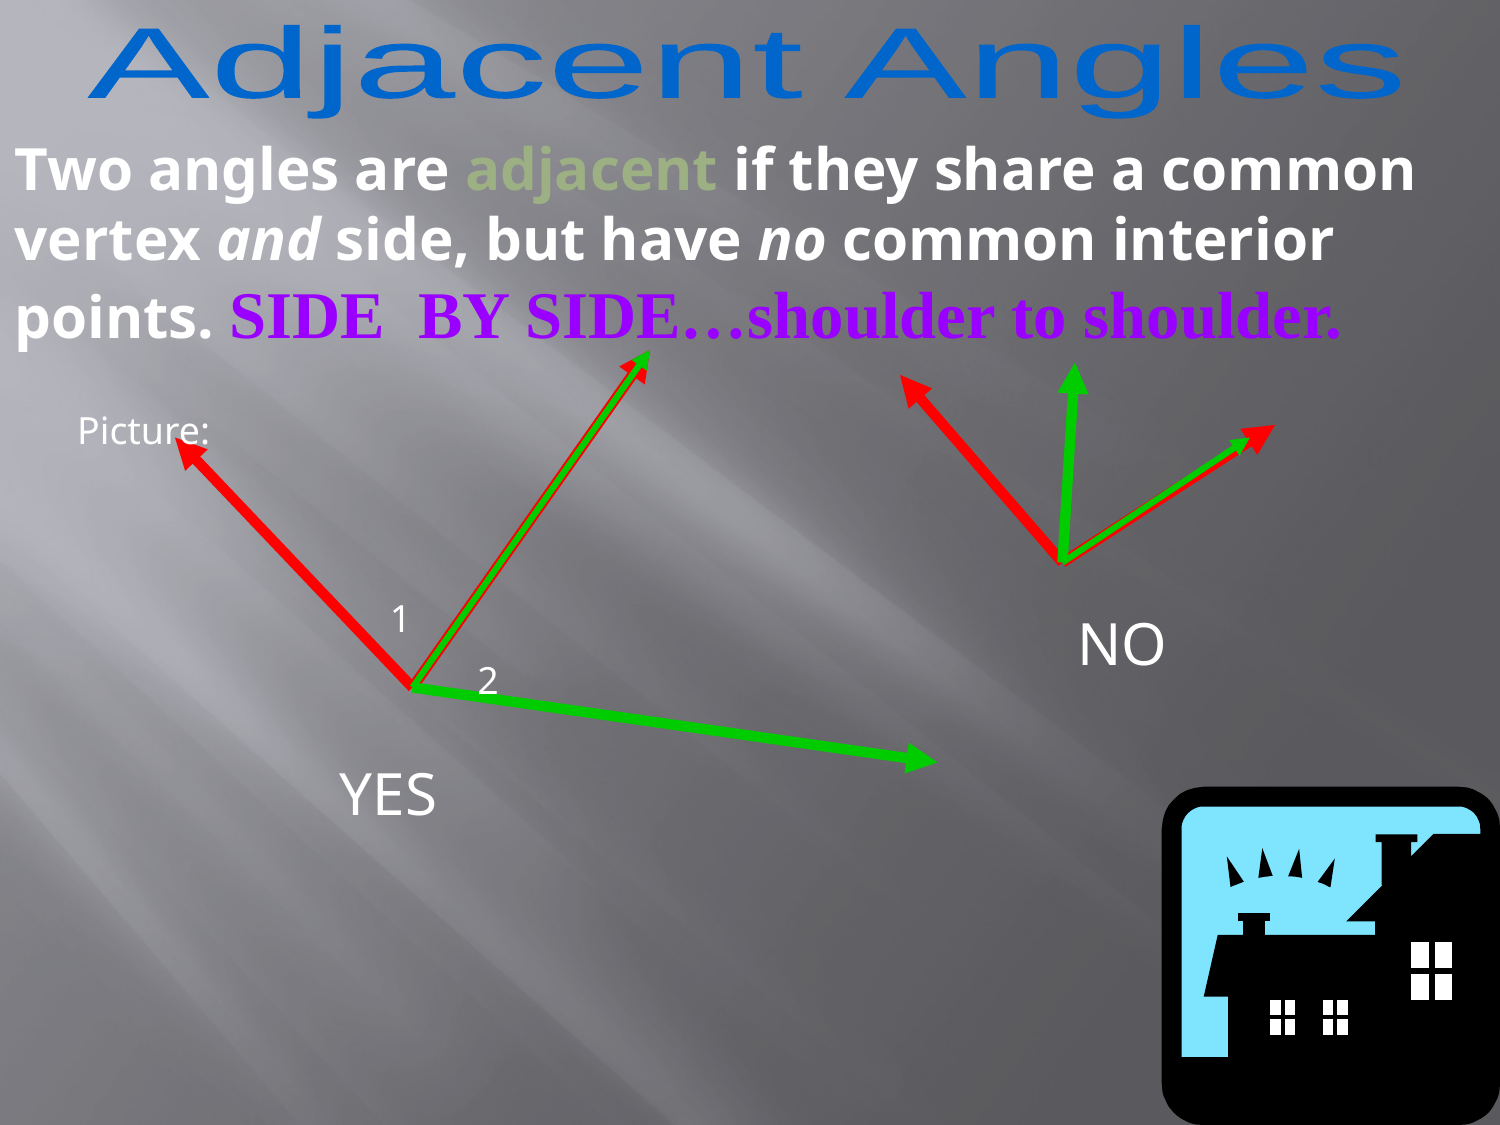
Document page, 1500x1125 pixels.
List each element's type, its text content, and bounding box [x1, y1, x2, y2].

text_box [412, 349, 938, 763]
text_box YES [324, 750, 575, 835]
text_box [1062, 362, 1251, 563]
picture [1161, 786, 1500, 1125]
text_box Two angles are adjacent if they share a common vertex and side, but have no common interior points. SIDE BY SIDE…shoulder to shoulder. [0, 124, 1500, 360]
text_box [174, 349, 412, 688]
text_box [899, 374, 1062, 563]
text_box Picture: [62, 399, 174, 460]
text_box NO [1062, 606, 1225, 685]
